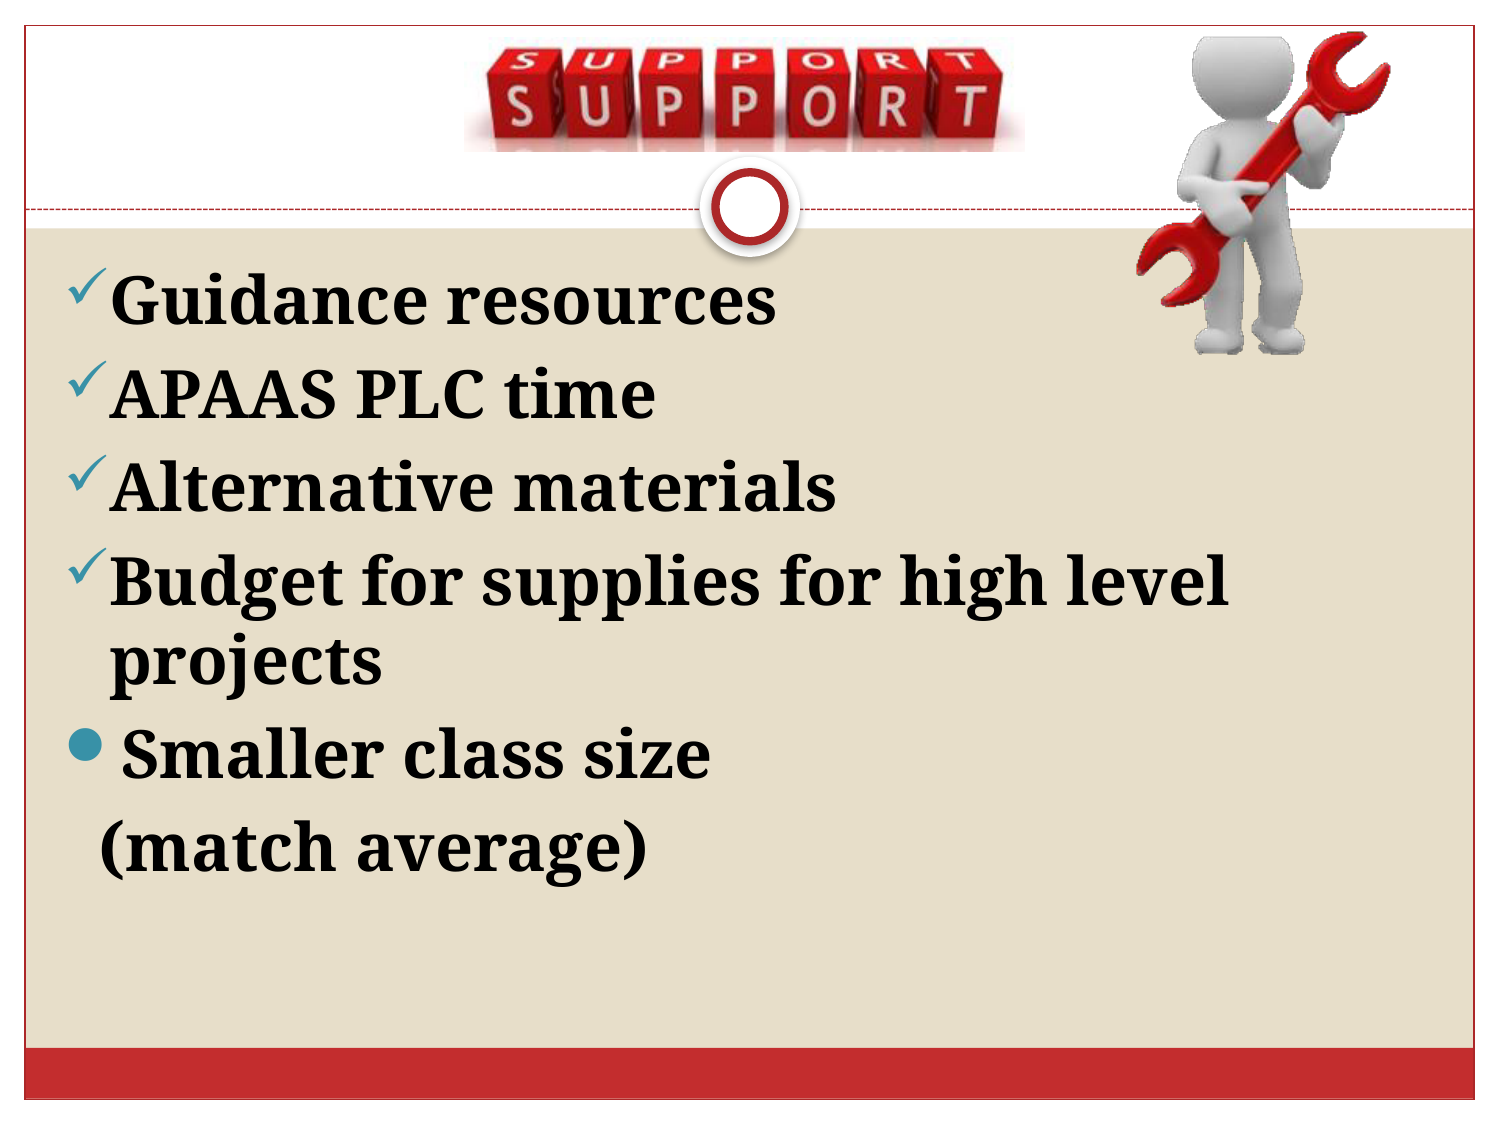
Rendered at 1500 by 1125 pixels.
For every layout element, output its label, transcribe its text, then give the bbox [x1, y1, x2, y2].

picture [463, 37, 1026, 152]
picture [1049, 0, 1457, 394]
list Guidance resources APAAS PLC time Alternative materials Budget for supplies for high level projects Smaller class size (match average) [49, 250, 1445, 1001]
